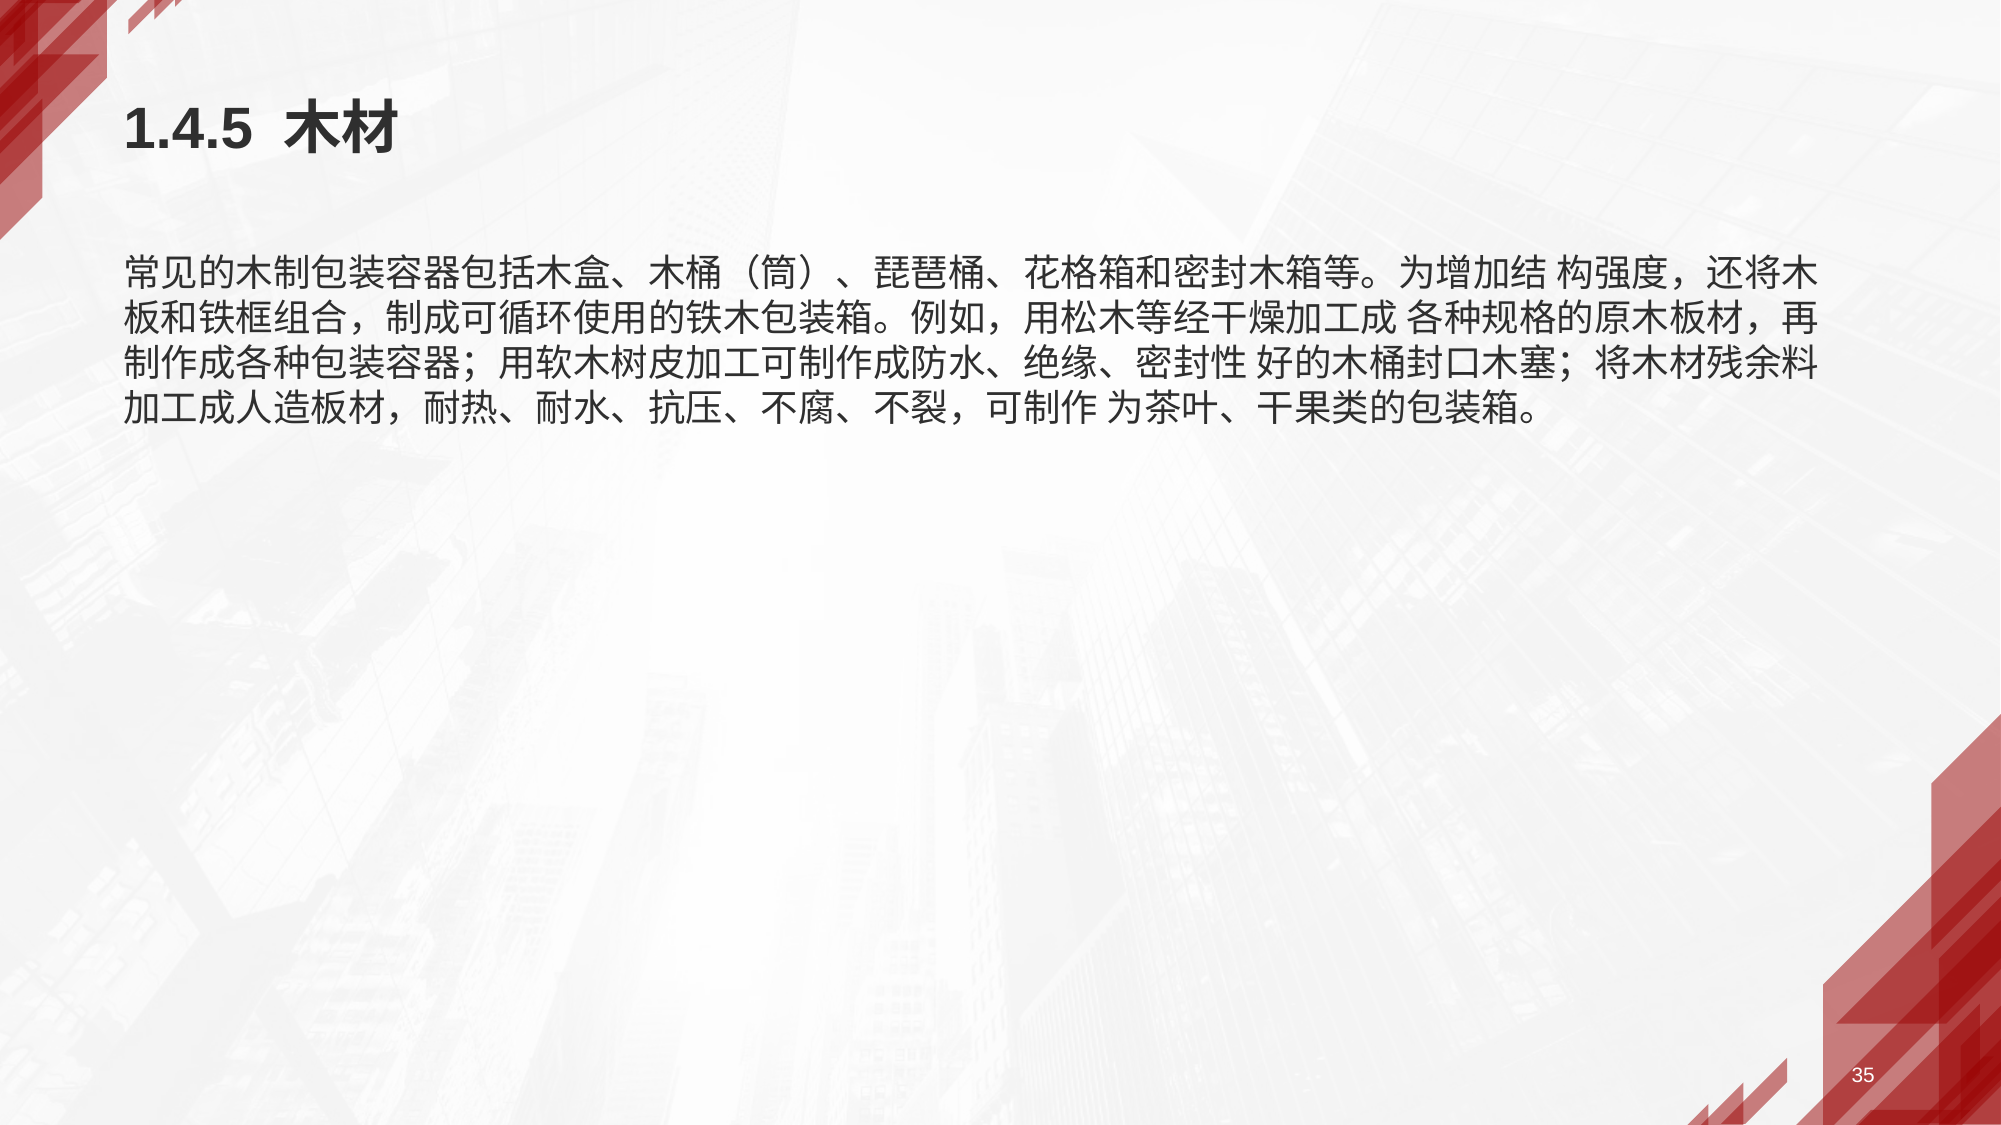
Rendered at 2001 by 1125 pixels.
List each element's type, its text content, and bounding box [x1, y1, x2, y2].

title 1.4.5 木材 [108, 81, 1890, 169]
text_box 常见的木制包装容器包括木盒、木桶（筒）、琵琶桶、花格箱和密封木箱等。为增加结 构强度，还将木板和铁框组合，制成可循环使用的铁木包装箱。例如，用松木等经干燥加工成 各种规格的原木板材，再制作成各种包装容器；用软木树皮加工可制作成防水、绝缘、密封性 好的木桶封口木塞；将木材残余料加工成人造板材，耐热、耐水、抗压、不腐、不裂，可制作 为茶叶、干果类的包装箱。 [108, 241, 1867, 437]
slide_number 35 [1452, 1056, 1890, 1092]
